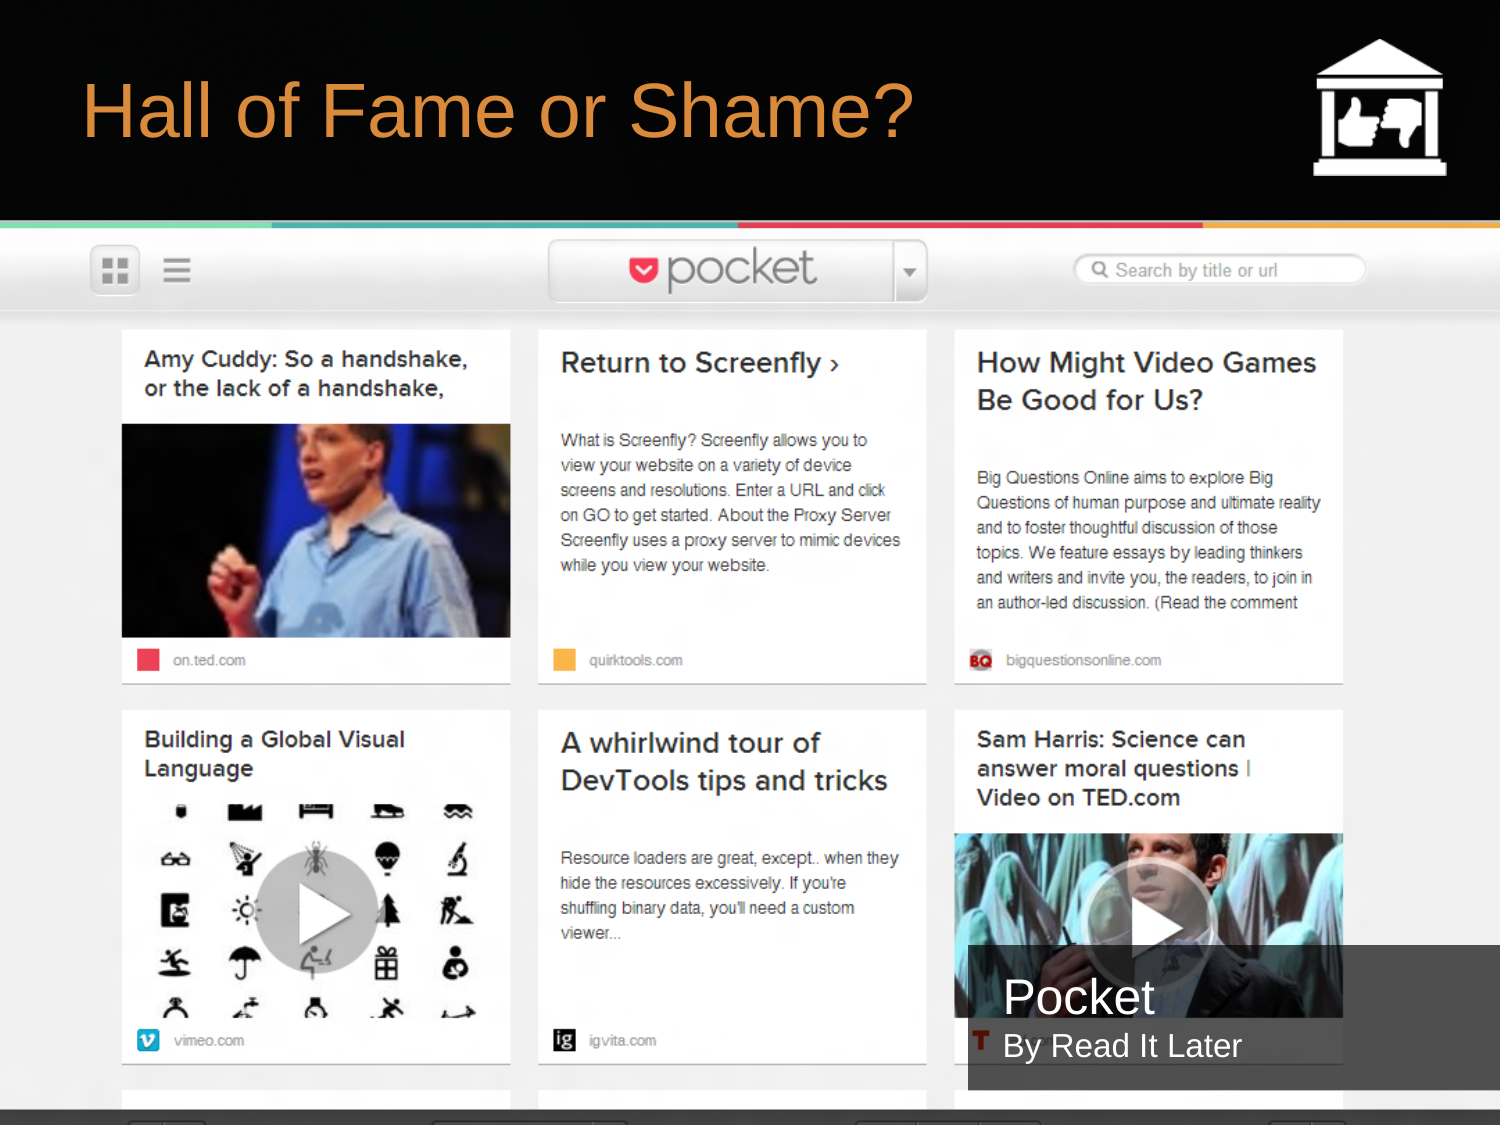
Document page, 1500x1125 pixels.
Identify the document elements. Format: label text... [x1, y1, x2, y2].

title Hall of Fame or Shame? [66, 13, 1488, 201]
picture [1312, 39, 1447, 177]
picture [0, 220, 1500, 1125]
text_box [0, 0, 1500, 220]
